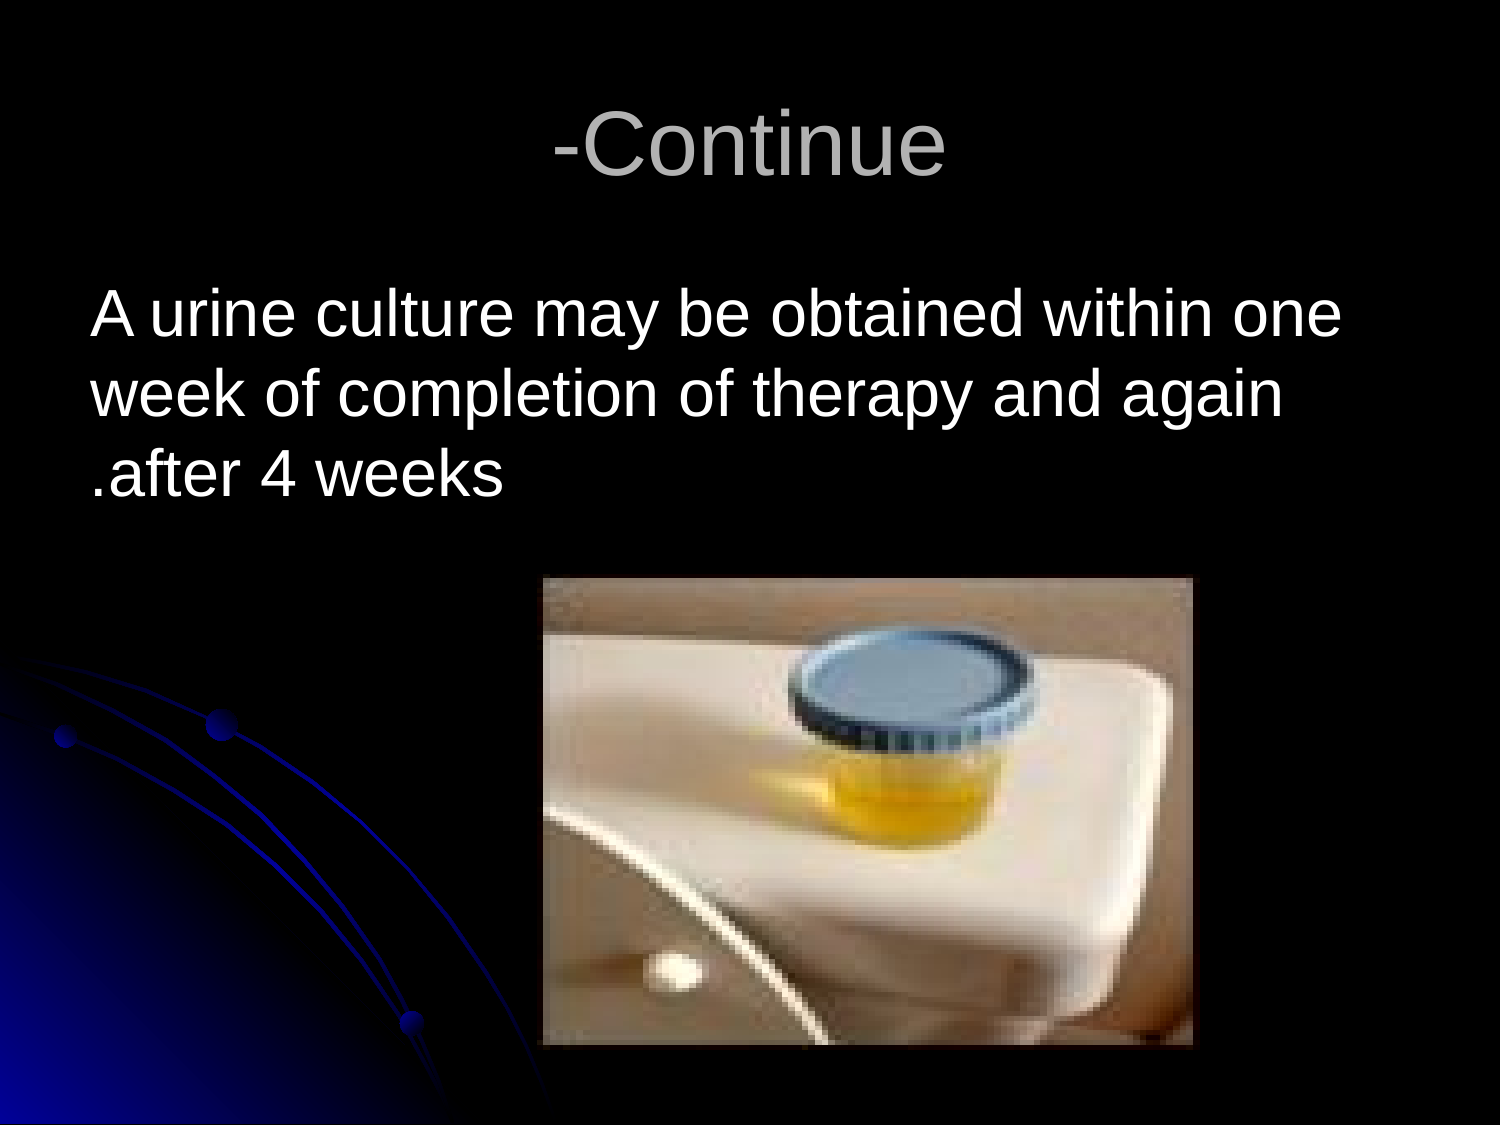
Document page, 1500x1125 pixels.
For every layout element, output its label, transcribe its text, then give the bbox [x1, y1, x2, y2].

picture [537, 574, 1201, 1051]
title Continue- [74, 45, 1426, 233]
list A urine culture may be obtained within one week of completion of therapy and again after 4 weeks. [74, 262, 1426, 1006]
